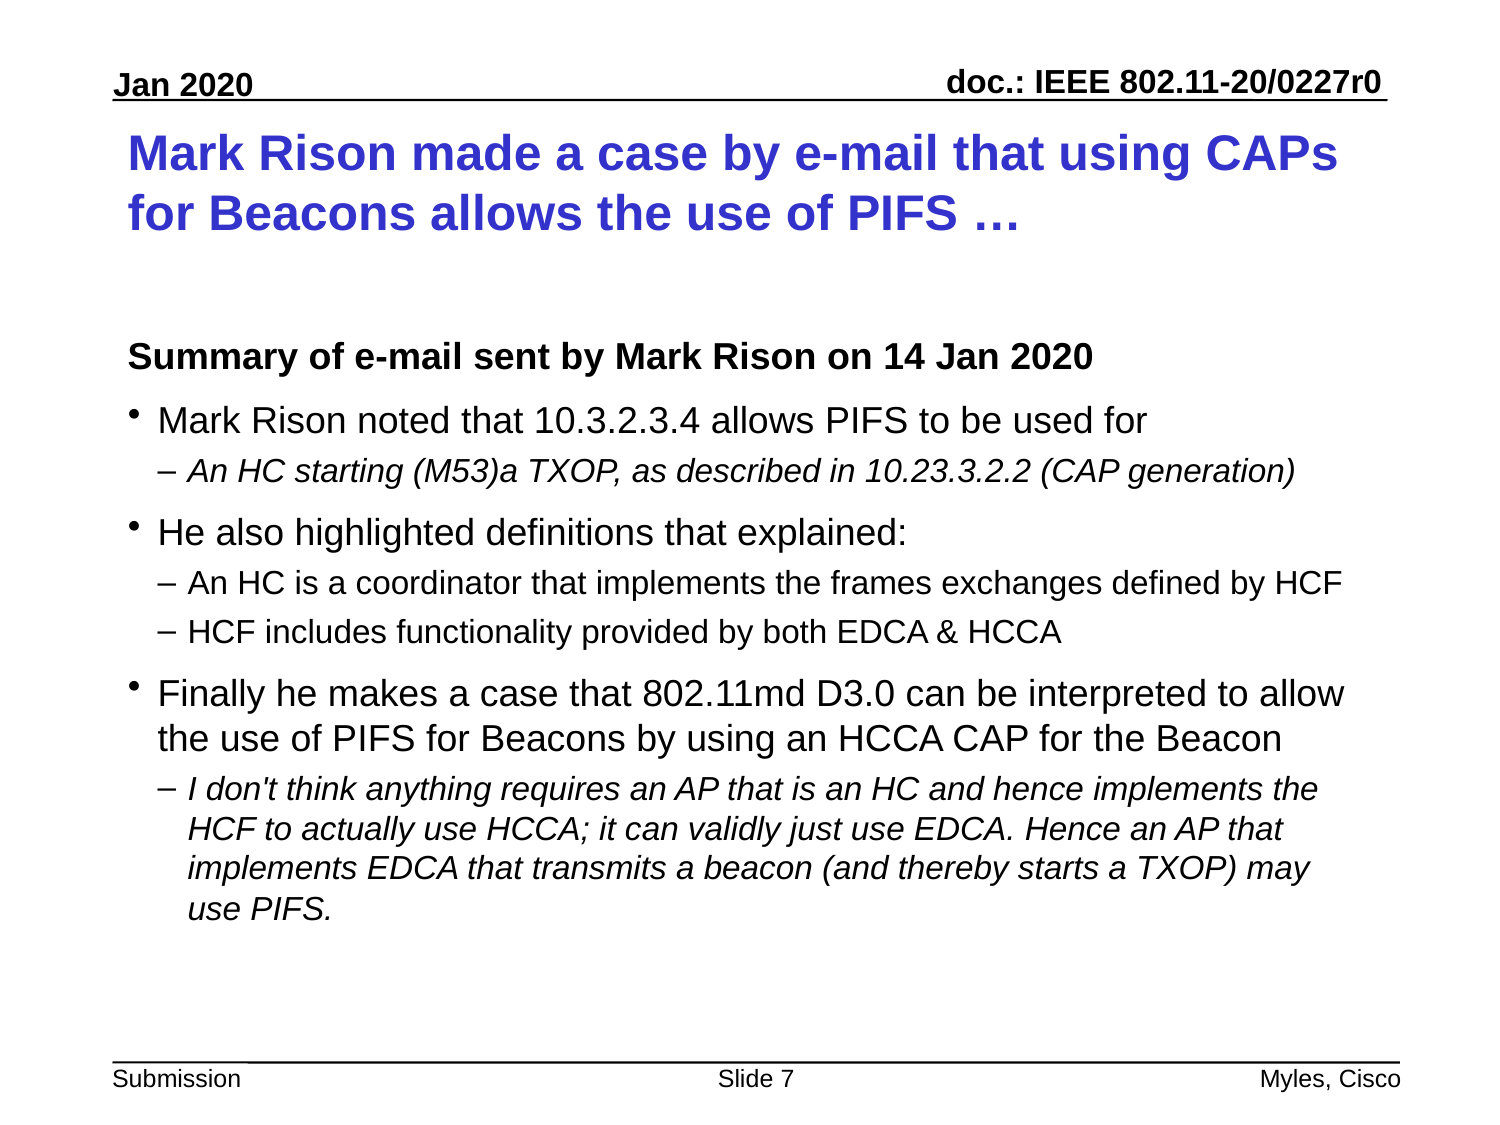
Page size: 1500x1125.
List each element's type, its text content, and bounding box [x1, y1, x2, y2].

footer Myles, Cisco [1258, 1061, 1402, 1093]
title Mark Rison made a case by e-mail that using CAPs for Beacons allows the use of PIFS … [112, 112, 1388, 288]
slide_number Slide 7 [709, 1061, 803, 1093]
list Summary of e-mail sent by Mark Rison on 14 Jan 2020 Mark Rison noted that 10.3.2.3.4 allows PIFS to be used for An HC starting (M53)a TXOP, as described in 10.23.3.2.2 (CAP generation) He also highlighted definitions that explained: An HC is a coordinator that implements the frames exchanges defined by HCF HCF includes functionality provided by both EDCA & HCCA Finally he makes a case that 802.11md D3.0 can be interpreted to allow the use of PIFS for Beacons by using an HCCA CAP for the Beacon I don't think anything requires an AP that is an HC and hence implements the HCF to actually use HCCA; it can validly just use EDCA. Hence an AP that implements EDCA that transmits a beacon (and thereby starts a TXOP) may use PIFS. [112, 324, 1388, 1000]
